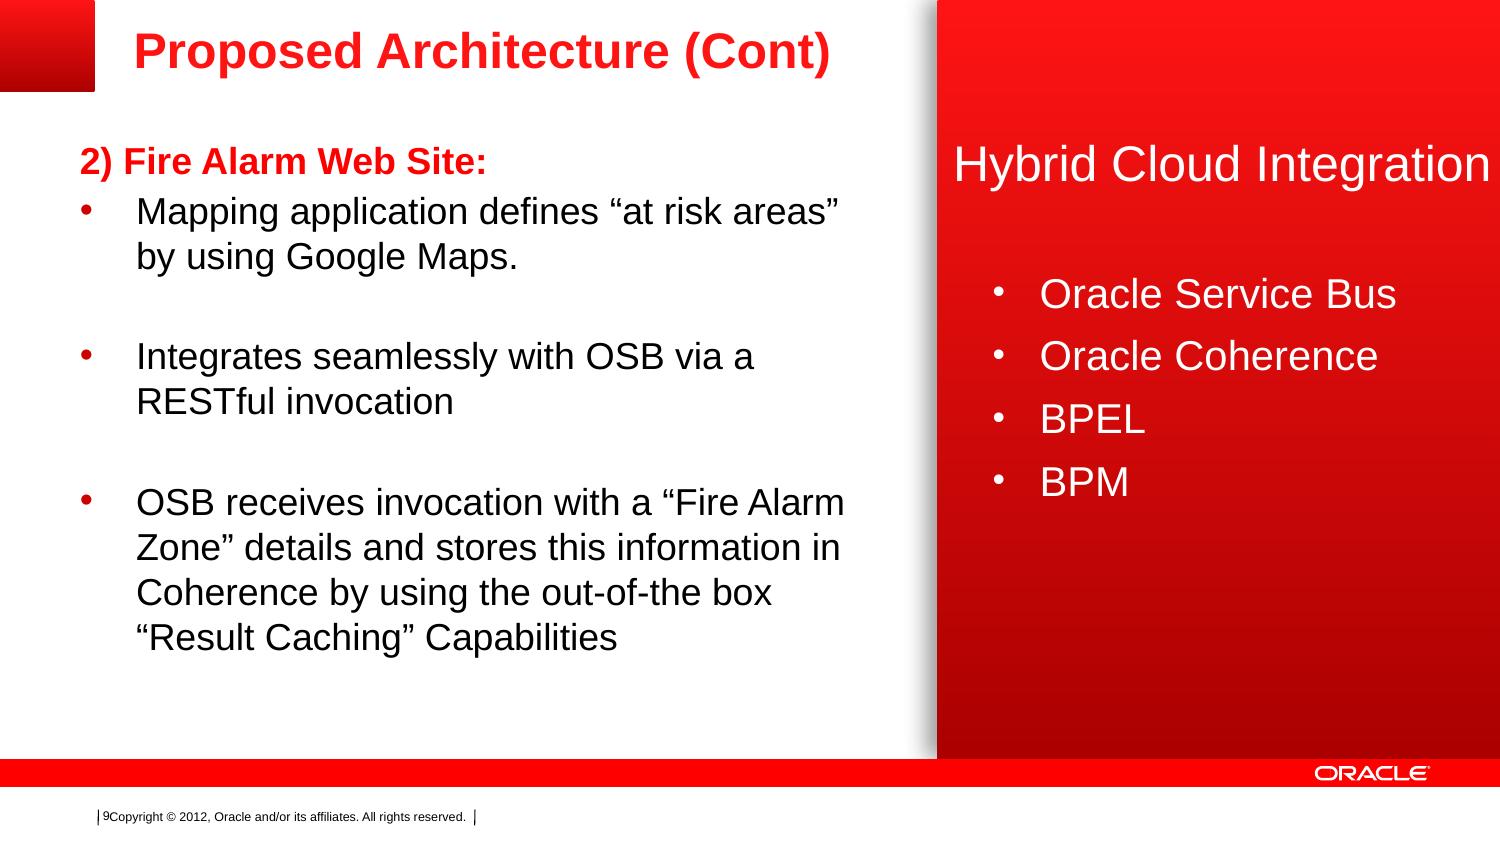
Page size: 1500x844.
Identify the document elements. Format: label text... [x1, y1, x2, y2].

text_box Proposed Architecture (Cont) [118, 20, 895, 103]
text_box Hybrid Cloud Integration Oracle Service Bus Oracle Coherence BPEL BPM [953, 131, 1500, 472]
picture [0, 759, 1500, 787]
text_box 2) Fire Alarm Web Site: Mapping application defines “at risk areas” by using Google Maps. Integrates seamlessly with OSB via a RESTful invocation OSB receives invocation with a “Fire Alarm Zone” details and stores this information in Coherence by using the out-of-the box “Result Caching” Capabilities [65, 129, 868, 668]
